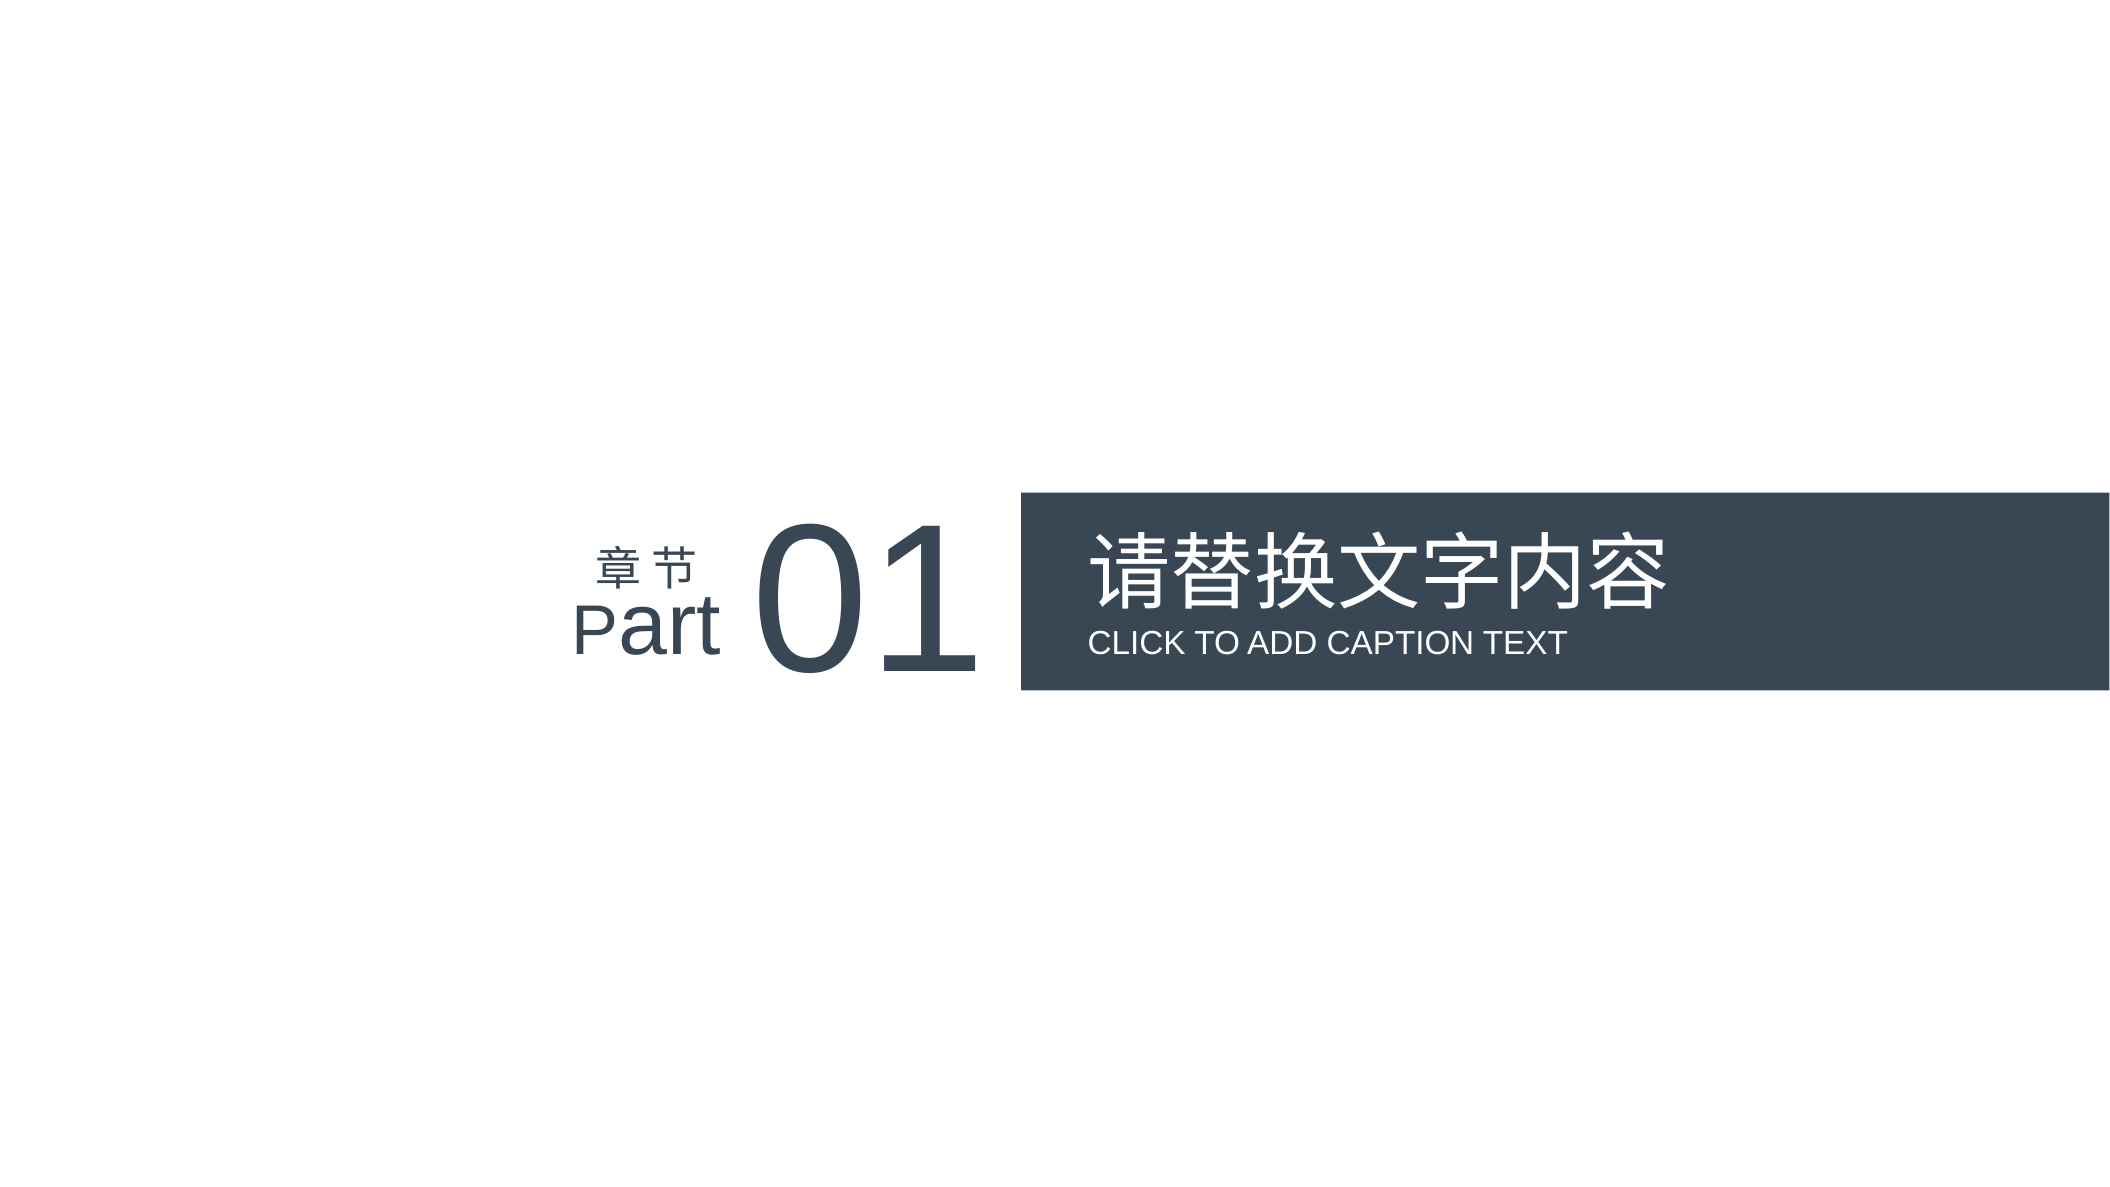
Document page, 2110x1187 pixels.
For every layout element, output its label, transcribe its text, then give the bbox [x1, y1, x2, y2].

text_box 章 节 [595, 539, 698, 595]
text_box CLICK TO ADD CAPTION TEXT [1087, 625, 1787, 662]
text_box Part [571, 566, 722, 673]
text_box 01 [751, 460, 986, 714]
text_box 请替换文字内容 [1087, 530, 1787, 621]
text_box [1021, 492, 2110, 691]
